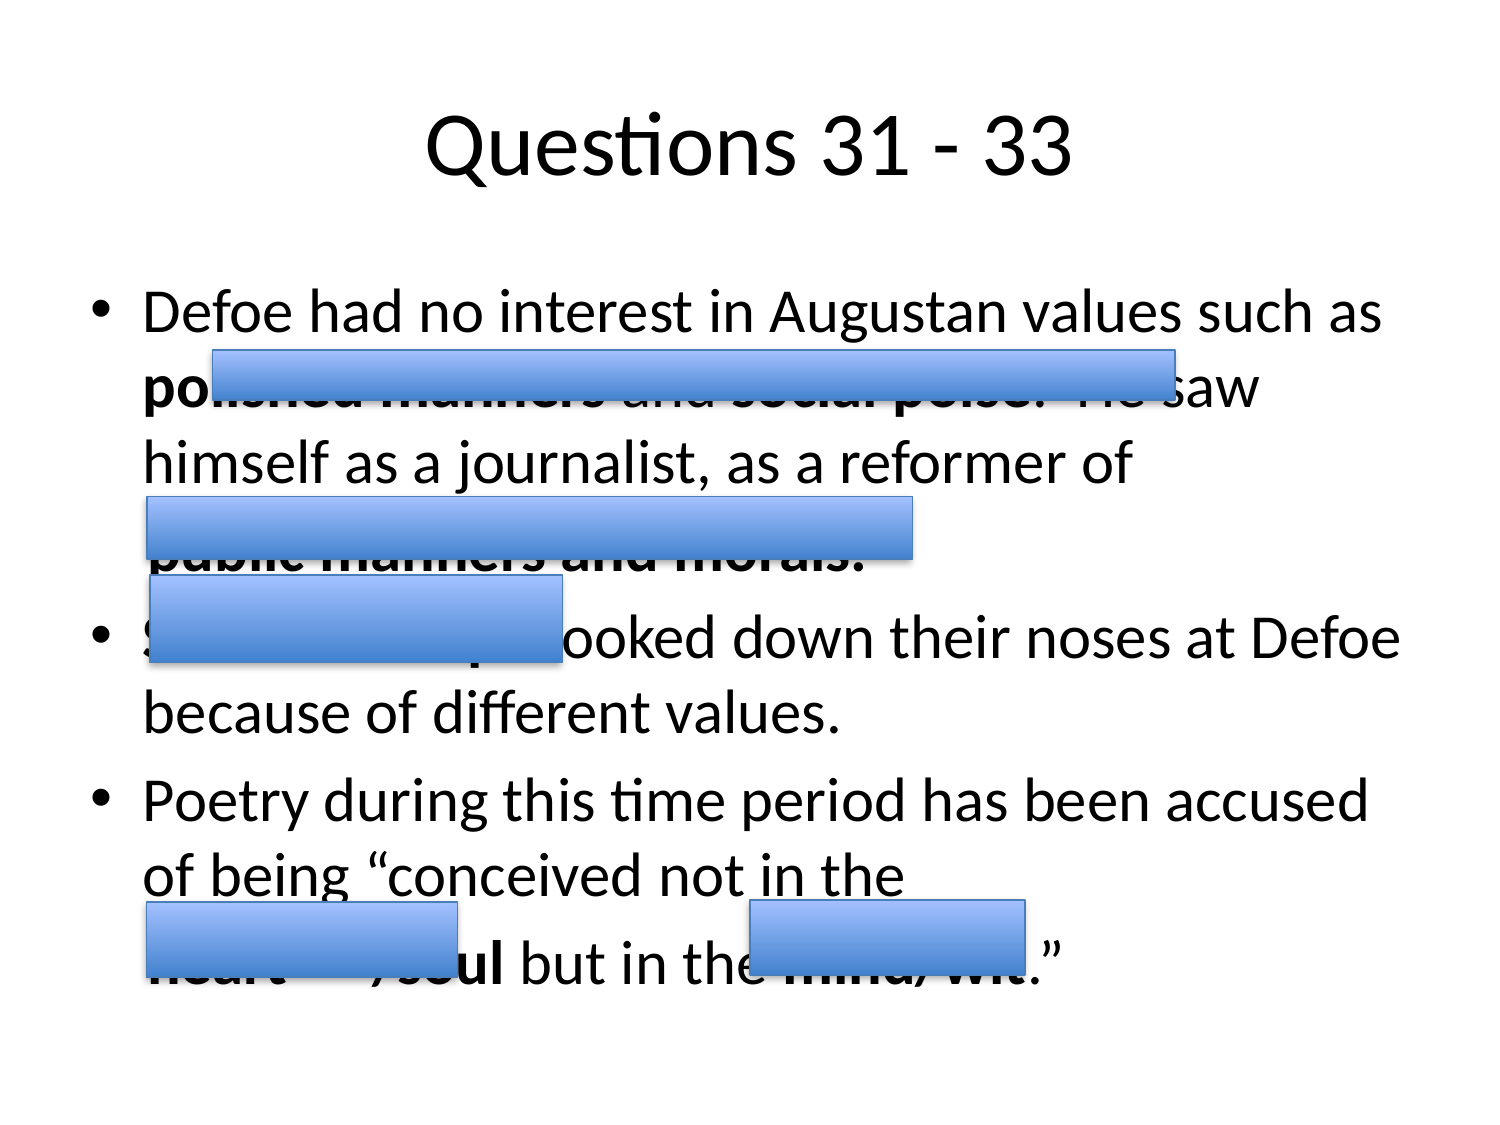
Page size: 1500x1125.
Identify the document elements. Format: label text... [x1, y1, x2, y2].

list Defoe had no interest in Augustan values such as polished manners and social poise. He saw himself as a journalist, as a reformer of public manners and morals. Swift and Pope looked down their noses at Defoe because of different values. Poetry during this time period has been accused of being “conceived not in the heart /soul but in the mind/wit.” [75, 262, 1425, 1005]
title Questions 31 - 33 [75, 45, 1425, 233]
text_box [146, 496, 913, 560]
text_box [212, 349, 1176, 401]
text_box [149, 574, 563, 663]
text_box [749, 899, 1026, 976]
text_box [146, 901, 458, 978]
